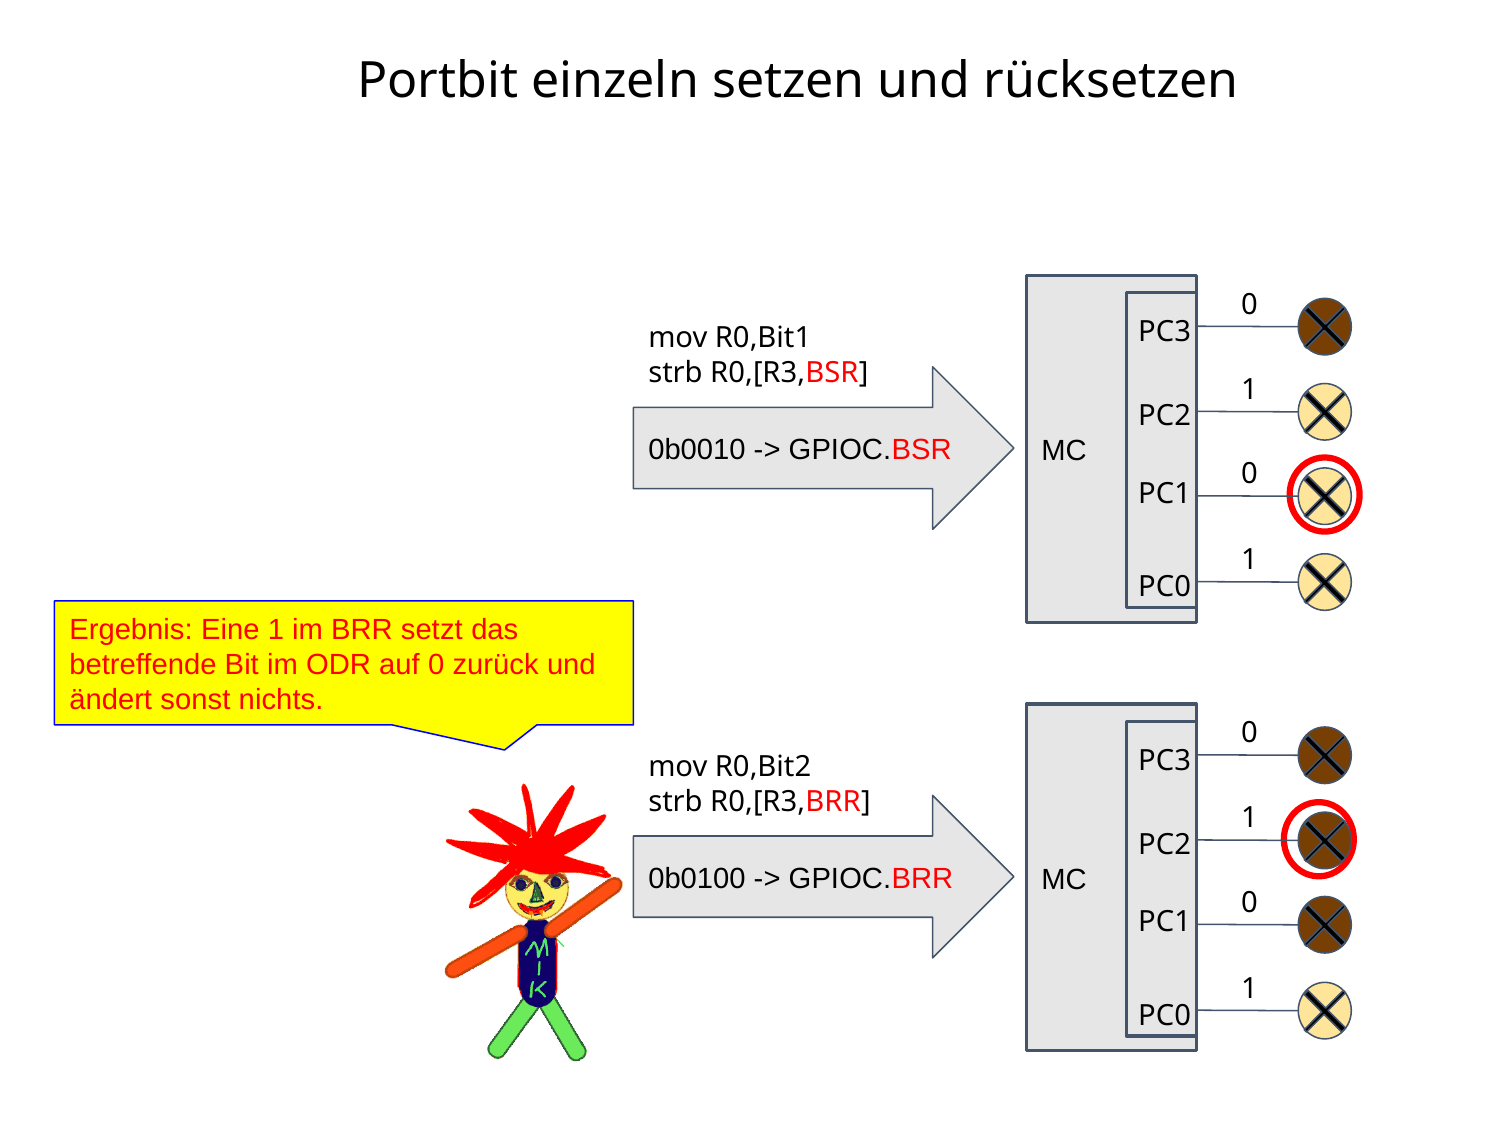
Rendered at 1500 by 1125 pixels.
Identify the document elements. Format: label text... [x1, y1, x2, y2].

title Portbit einzeln setzen und rücksetzen [160, 41, 1436, 116]
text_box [633, 269, 1364, 623]
text_box Ergebnis: Eine 1 im BRR setzt das betreffende Bit im ODR auf 0 zurück und ändert sonst nichts. [54, 600, 634, 751]
picture [426, 776, 634, 1068]
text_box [633, 698, 1364, 1051]
